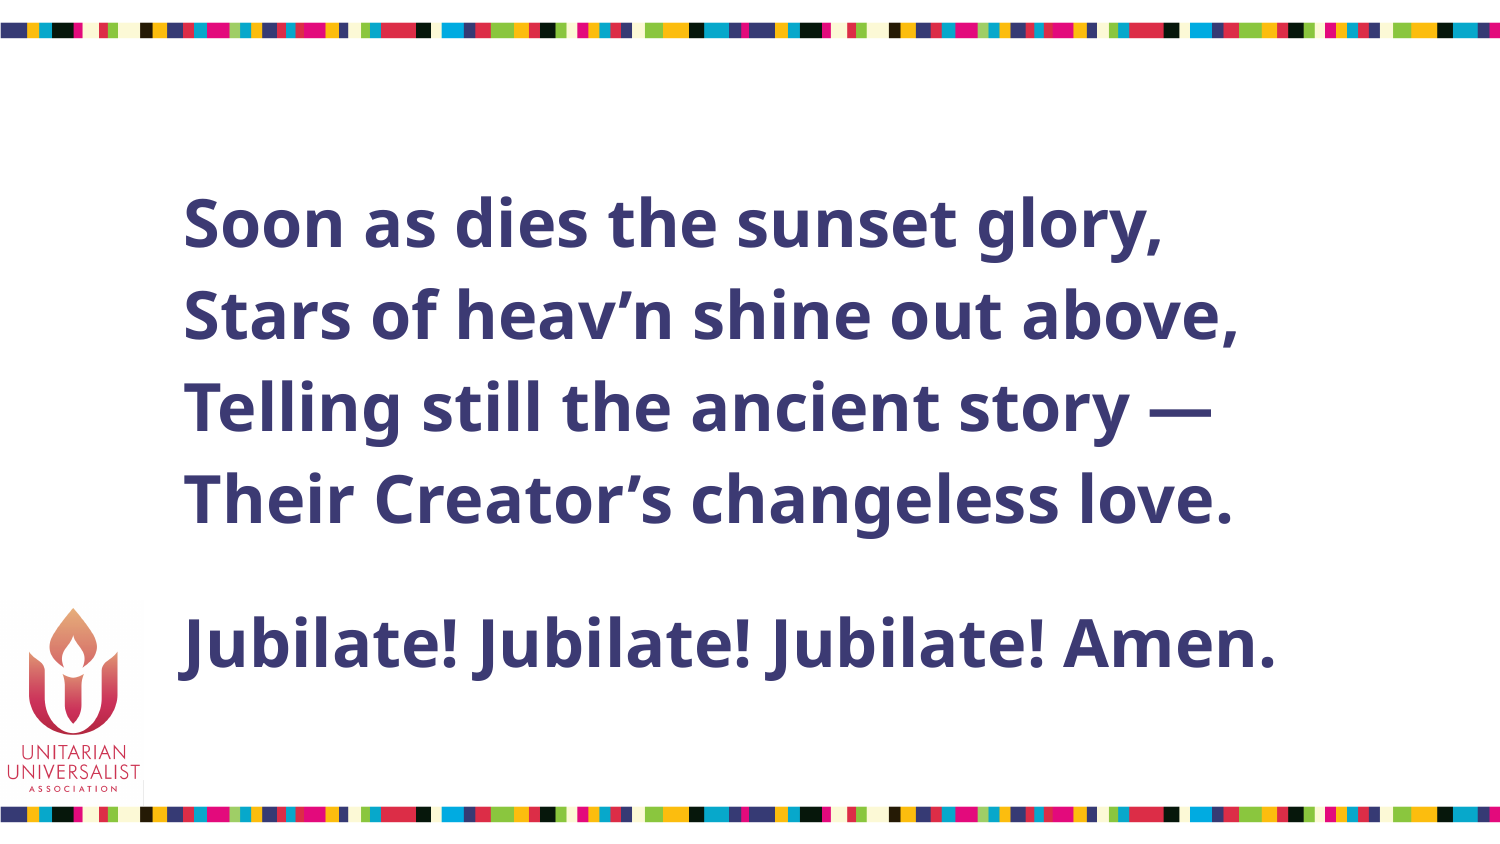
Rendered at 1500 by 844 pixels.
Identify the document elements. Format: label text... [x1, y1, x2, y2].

picture [0, 22, 1500, 40]
text_box Soon as dies the sunset glory, Stars of heav’n shine out above, Telling still the ancient story — Their Creator’s changeless love. Jubilate! Jubilate! Jubilate! Amen. [168, 154, 1421, 696]
picture [0, 600, 1500, 824]
